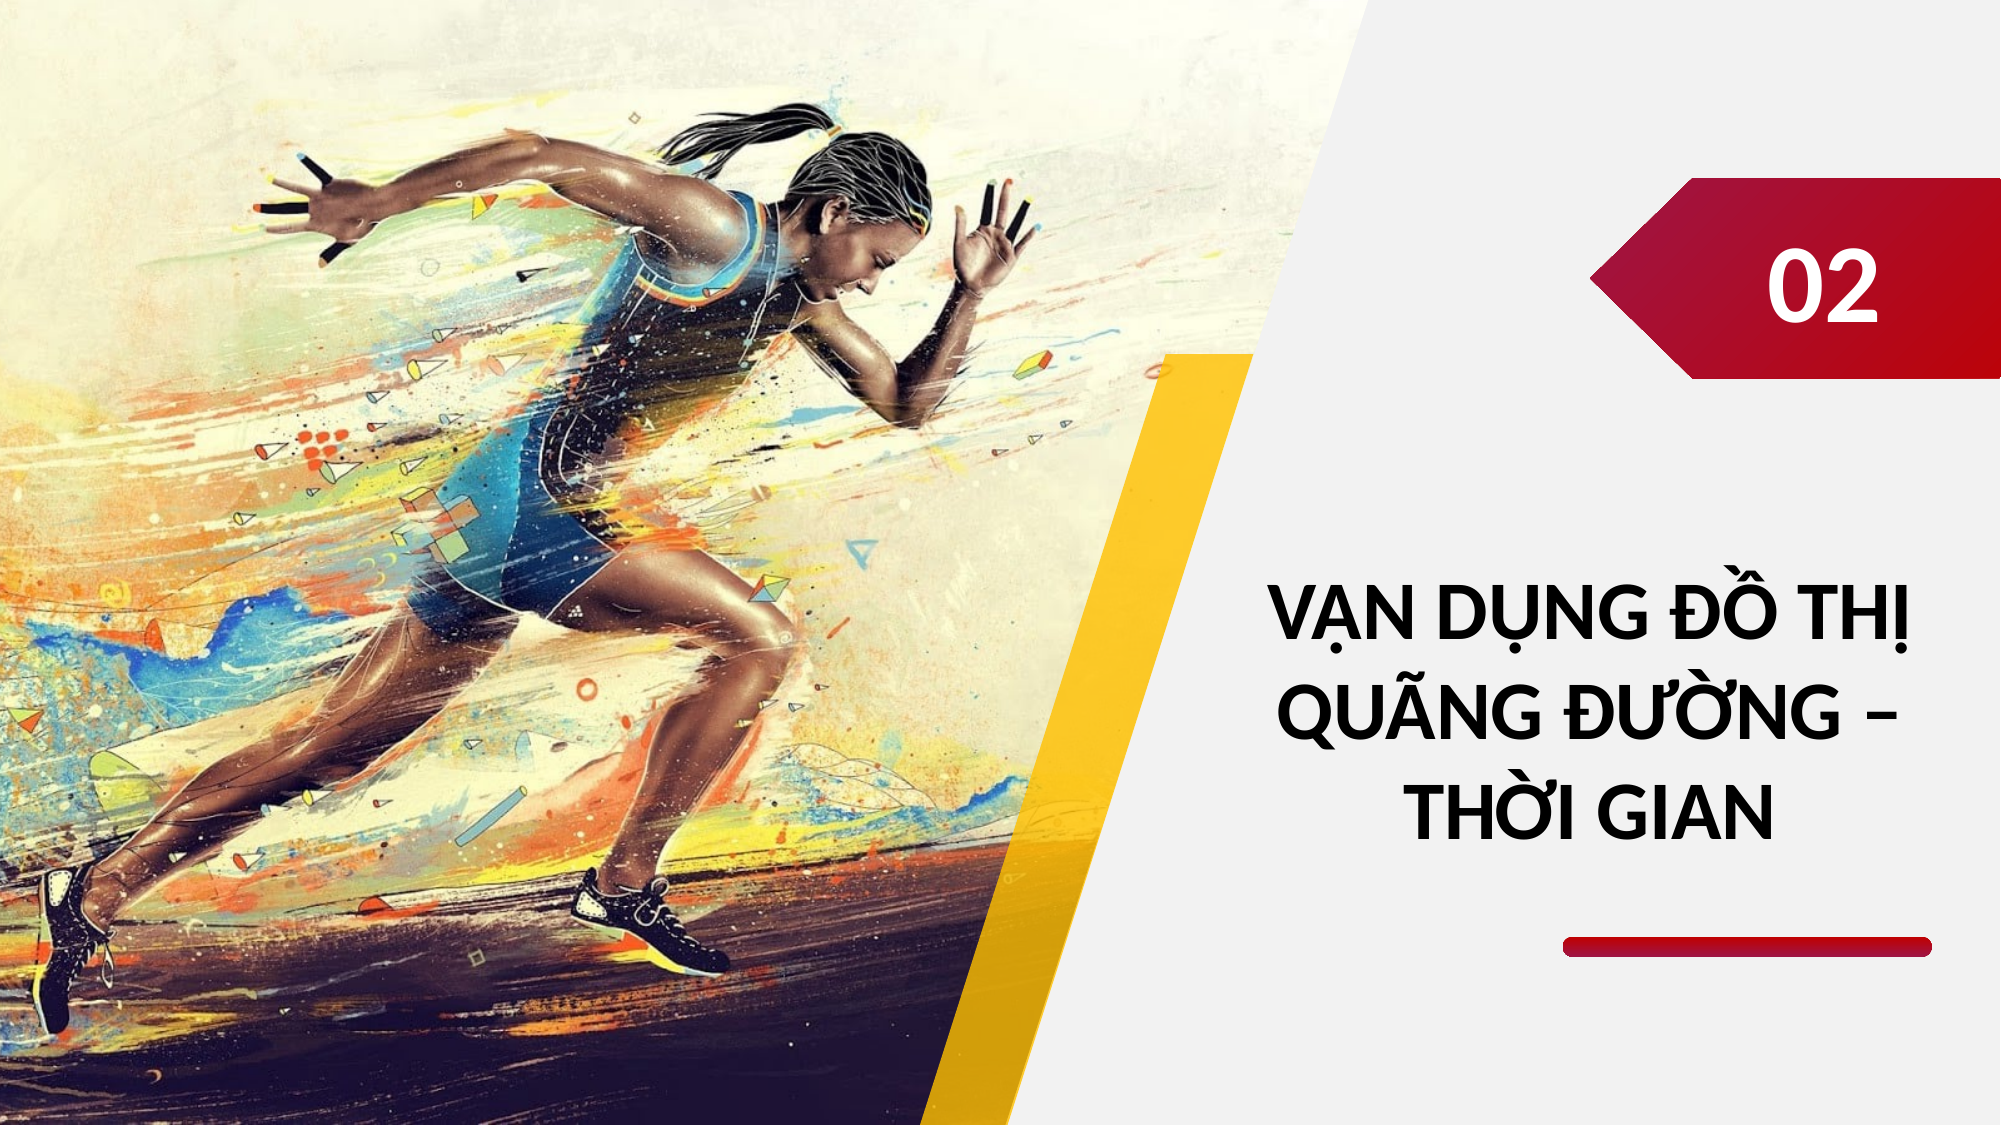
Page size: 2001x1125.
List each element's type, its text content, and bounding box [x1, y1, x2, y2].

text_box [1561, 935, 1934, 958]
picture [0, 0, 1369, 1125]
text_box VẬN DỤNG ĐỒ THỊ QUÃNG ĐƯỜNG – THỜI GIAN [1369, 549, 1983, 864]
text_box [1590, 178, 2000, 379]
